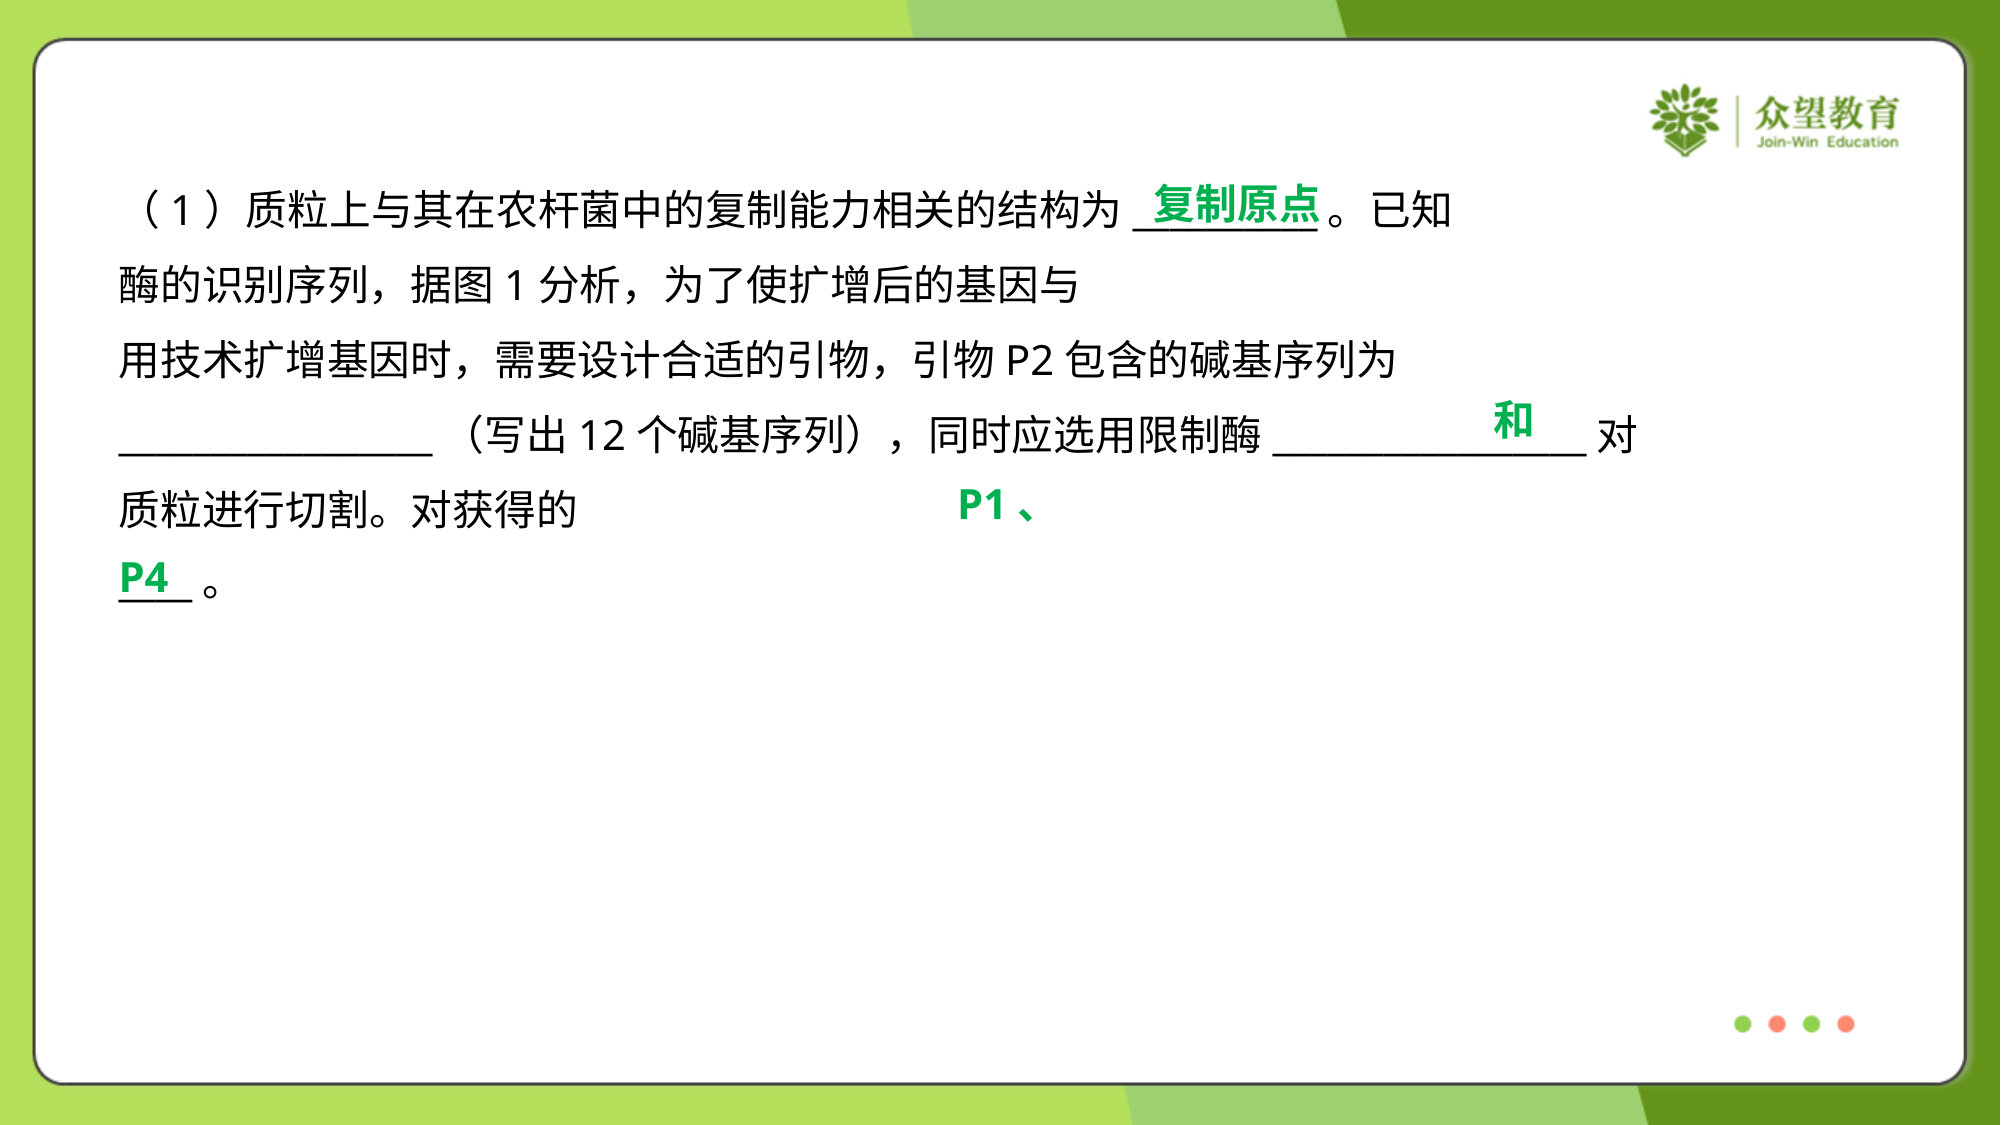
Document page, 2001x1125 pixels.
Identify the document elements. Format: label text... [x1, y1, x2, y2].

text_box 复制原点 [1138, 152, 1336, 220]
text_box P1、 P4 [118, 452, 1882, 594]
picture [0, 0, 2000, 1125]
